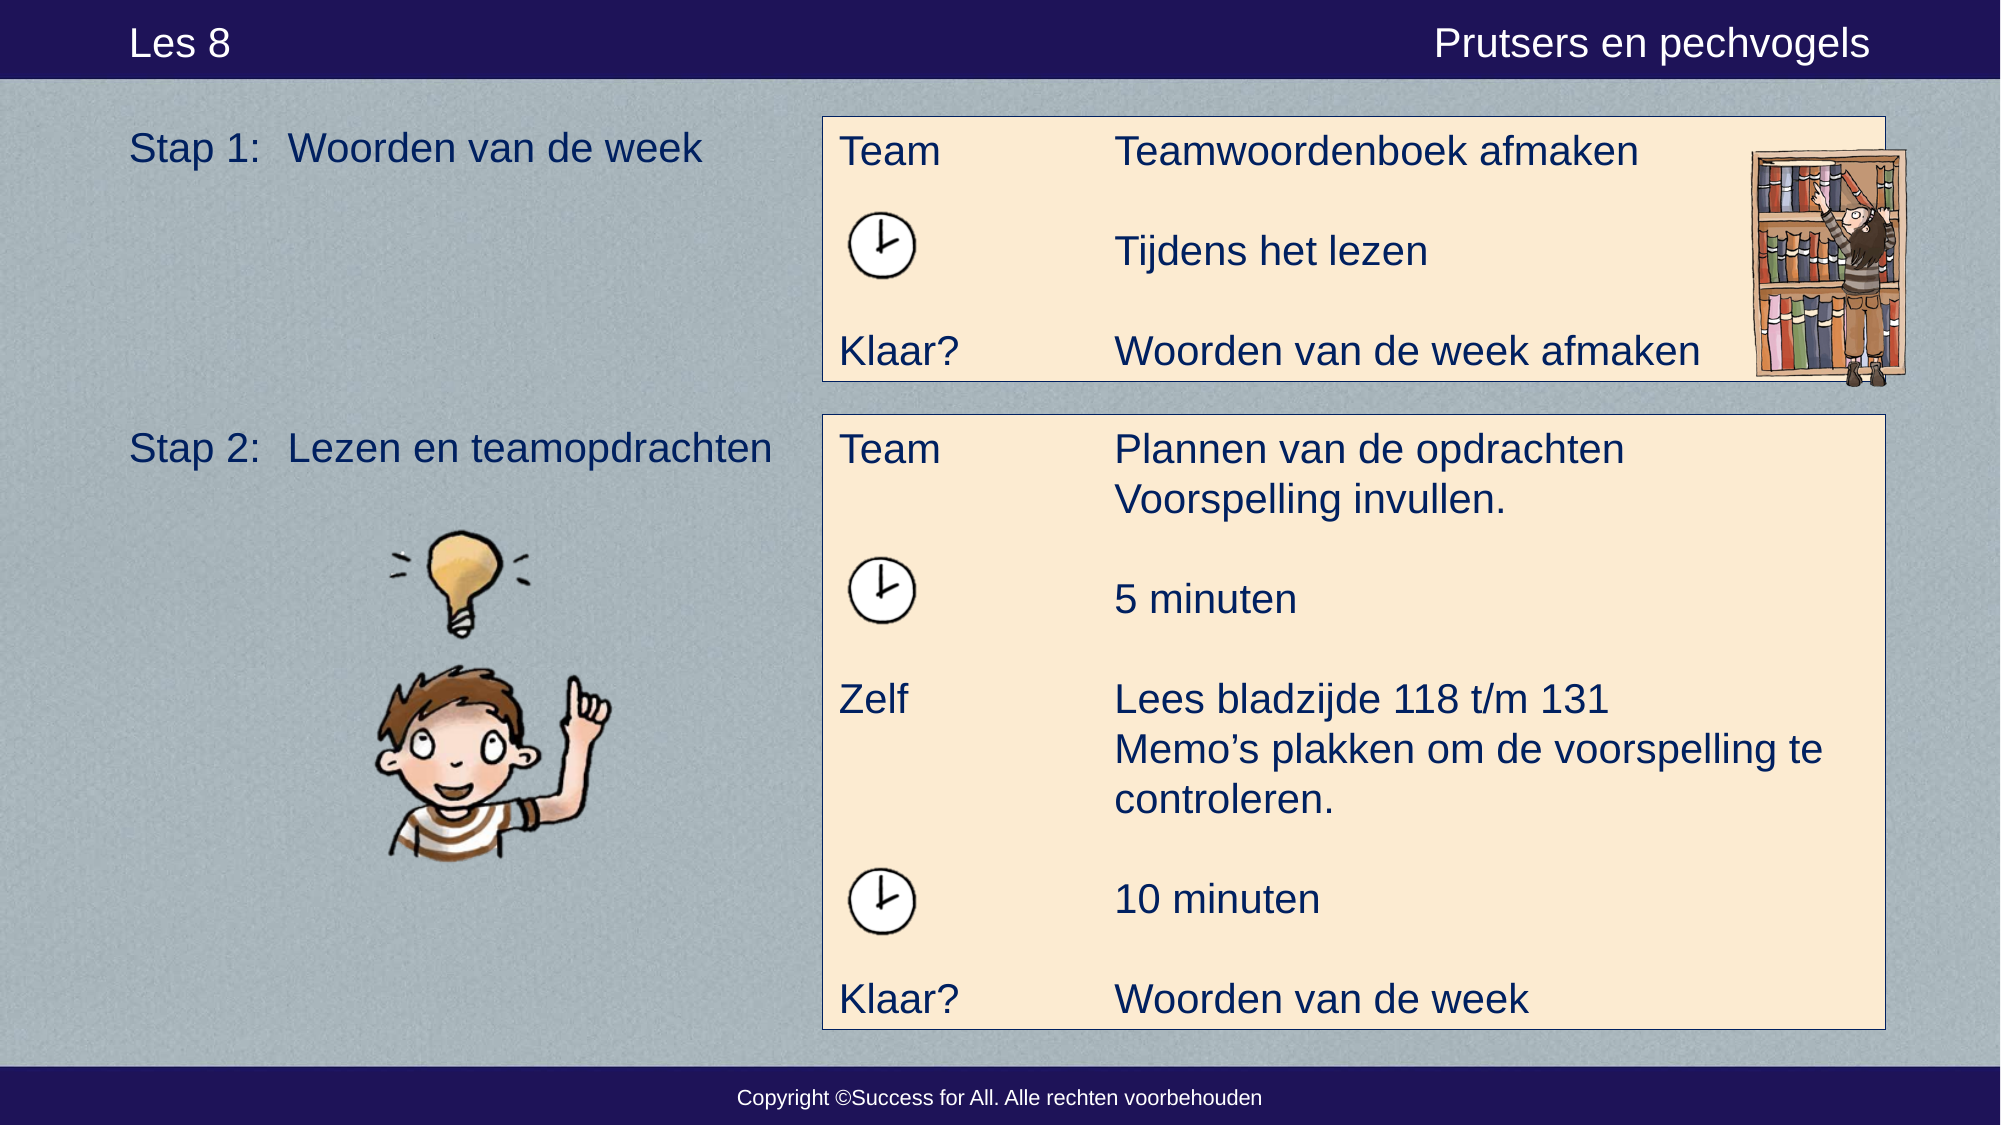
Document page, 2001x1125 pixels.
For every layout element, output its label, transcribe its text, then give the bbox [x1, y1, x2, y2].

text_box Les 8 [114, 8, 354, 73]
text_box Prutsers en pechvogels [999, 8, 1886, 73]
text_box Stap 1: Woorden van de week Stap 2: Lezen en teamopdrachten [114, 113, 907, 529]
text_box Team Plannen van de opdrachten Voorspelling invullen. 5 minuten Zelf Lees bladzijde 118 t/m 131 Memo’s plakken om de voorspelling te controleren. 10 minuten Klaar? Woorden van de week [822, 414, 1886, 1030]
text_box Team Teamwoordenboek afmaken Tijdens het lezen Klaar? Woorden van de week afmaken [822, 116, 1886, 382]
text_box Copyright ©Success for All. Alle rechten voorbehouden [0, 1076, 2000, 1125]
picture [0, 0, 2001, 1125]
